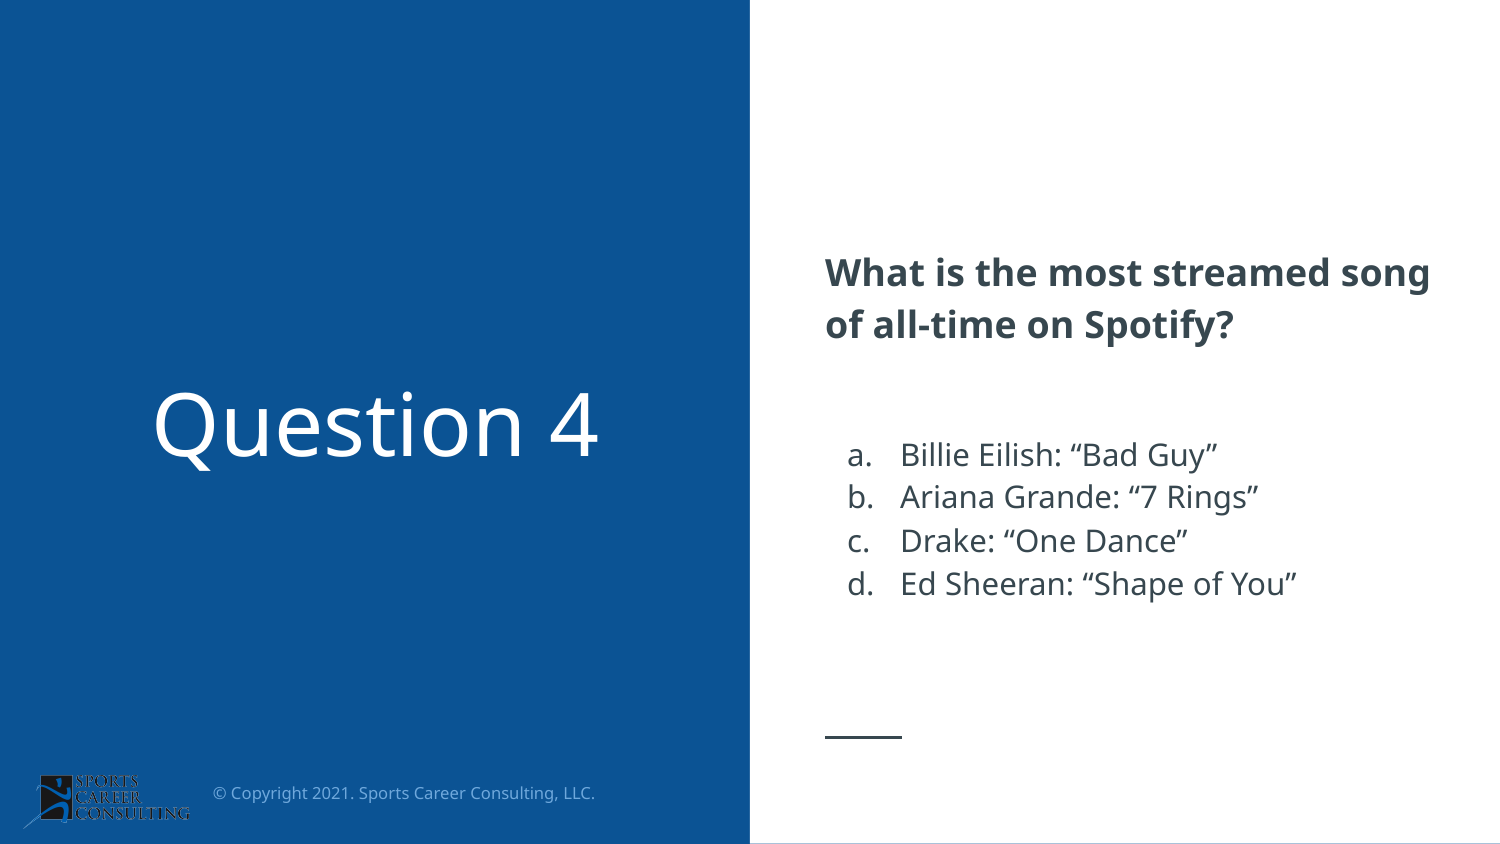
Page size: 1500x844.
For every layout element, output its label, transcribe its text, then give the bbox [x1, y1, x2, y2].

picture [22, 774, 190, 829]
text_box © Copyright 2021. Sports Career Consulting, LLC. [197, 767, 750, 838]
list What is the most streamed song of all-time on Spotify? Billie Eilish: “Bad Guy” Ariana Grande: “7 Rings” Drake: “One Dance” Ed Sheeran: “Shape of You” [810, 118, 1455, 725]
title Question 4 [43, 298, 708, 546]
